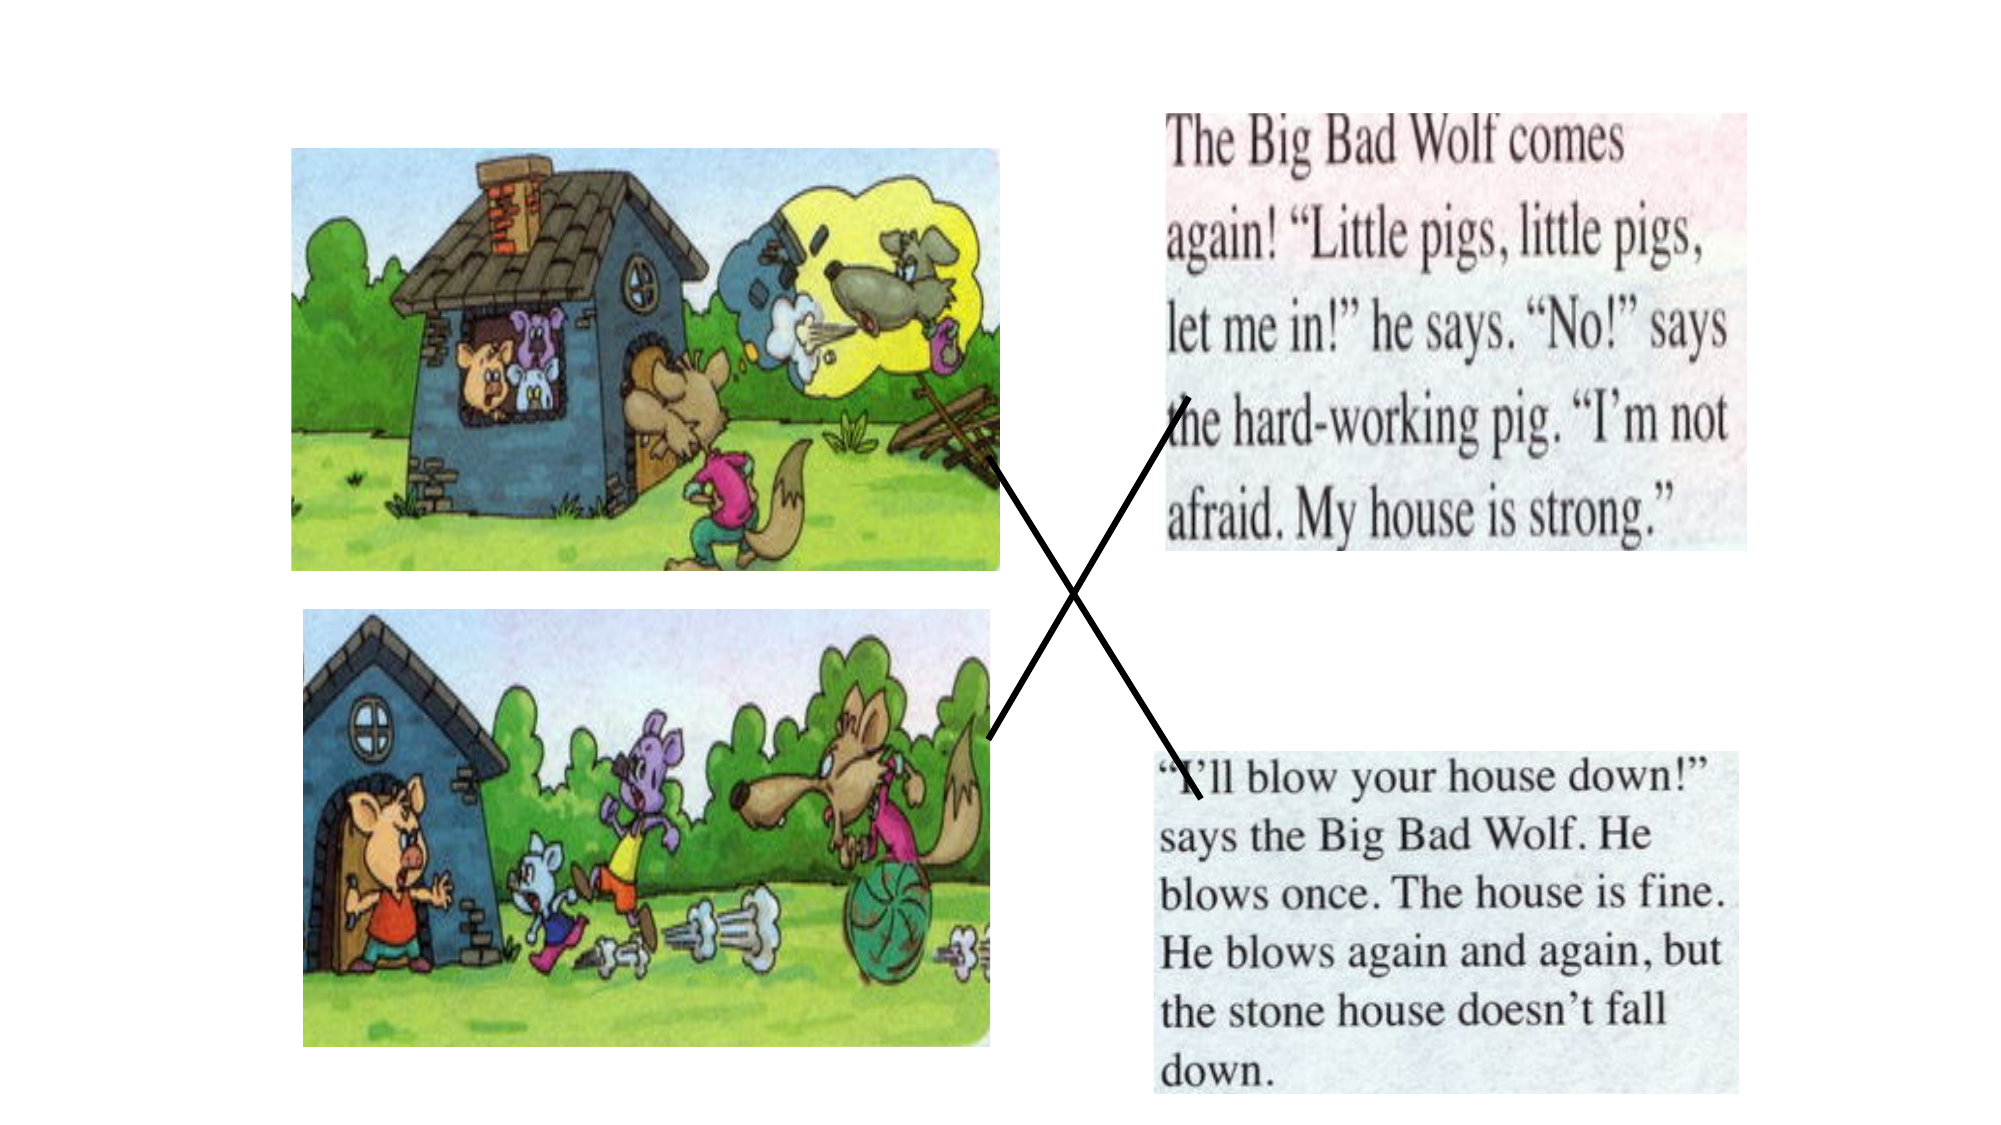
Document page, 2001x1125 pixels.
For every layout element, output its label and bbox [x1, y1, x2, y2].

picture [1165, 113, 1747, 551]
picture [303, 609, 991, 1047]
picture [1153, 751, 1740, 1094]
picture [291, 148, 1000, 571]
